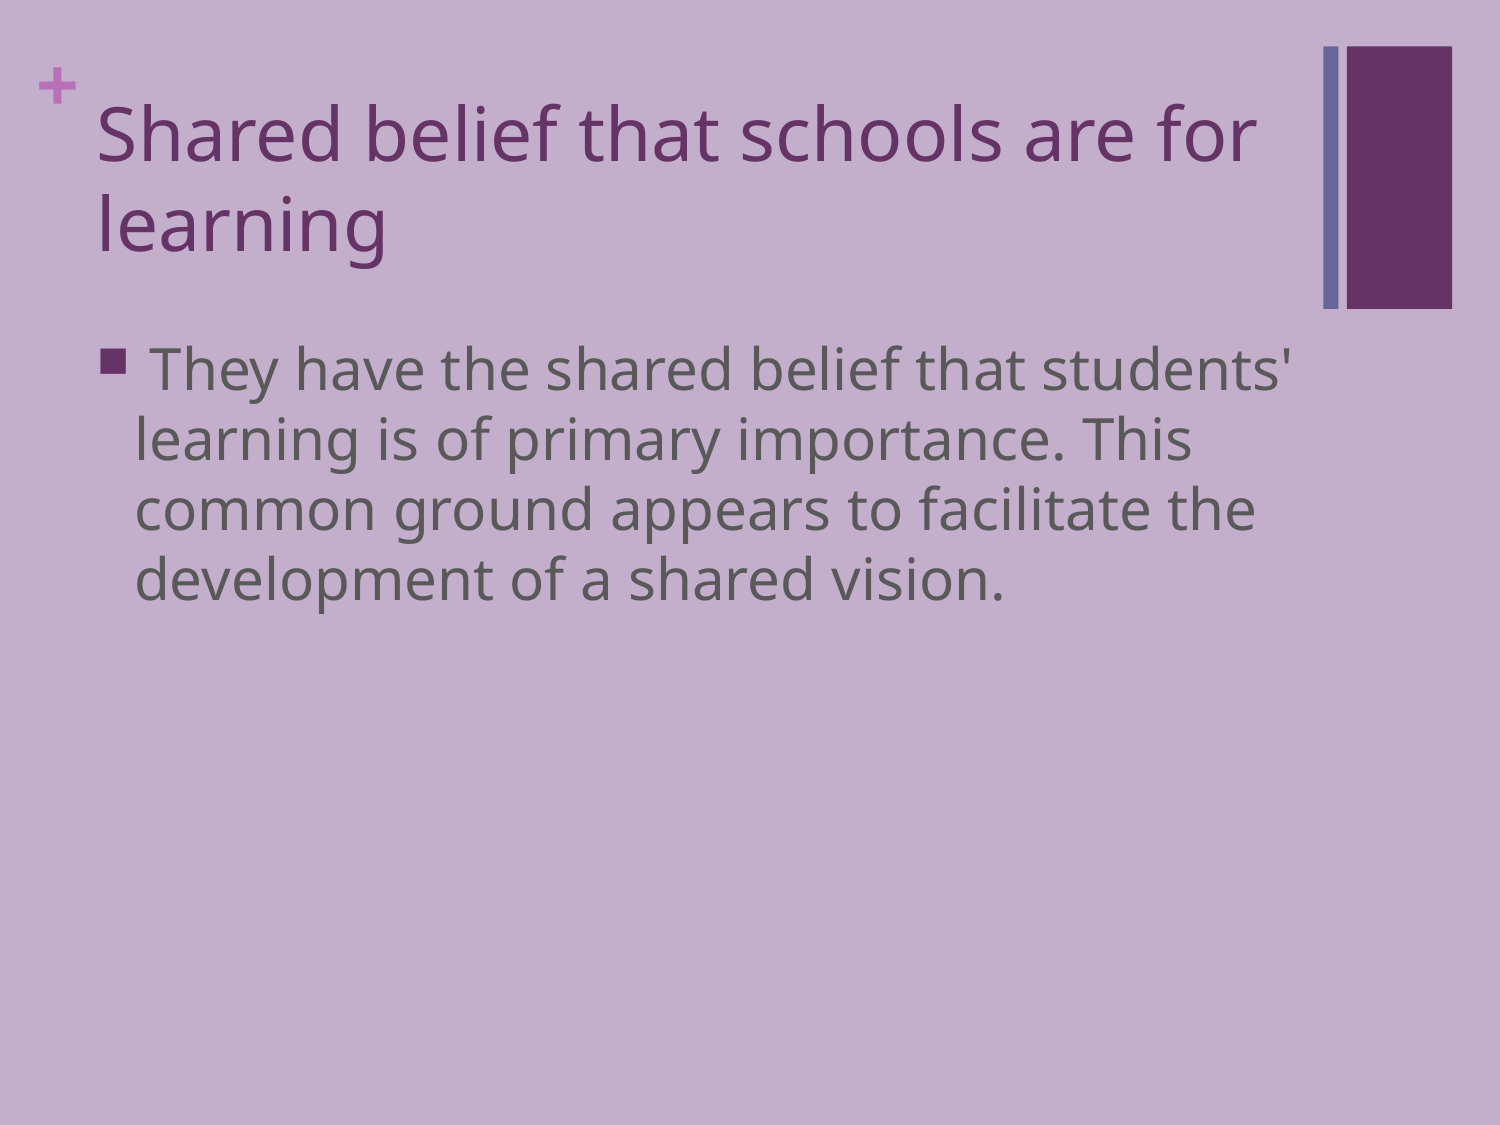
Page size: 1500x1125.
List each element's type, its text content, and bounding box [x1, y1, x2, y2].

list They have the shared belief that students' learning is of primary importance. This common ground appears to facilitate the development of a shared vision. [81, 324, 1322, 1005]
title Shared belief that schools are for learning [81, 79, 1322, 263]
